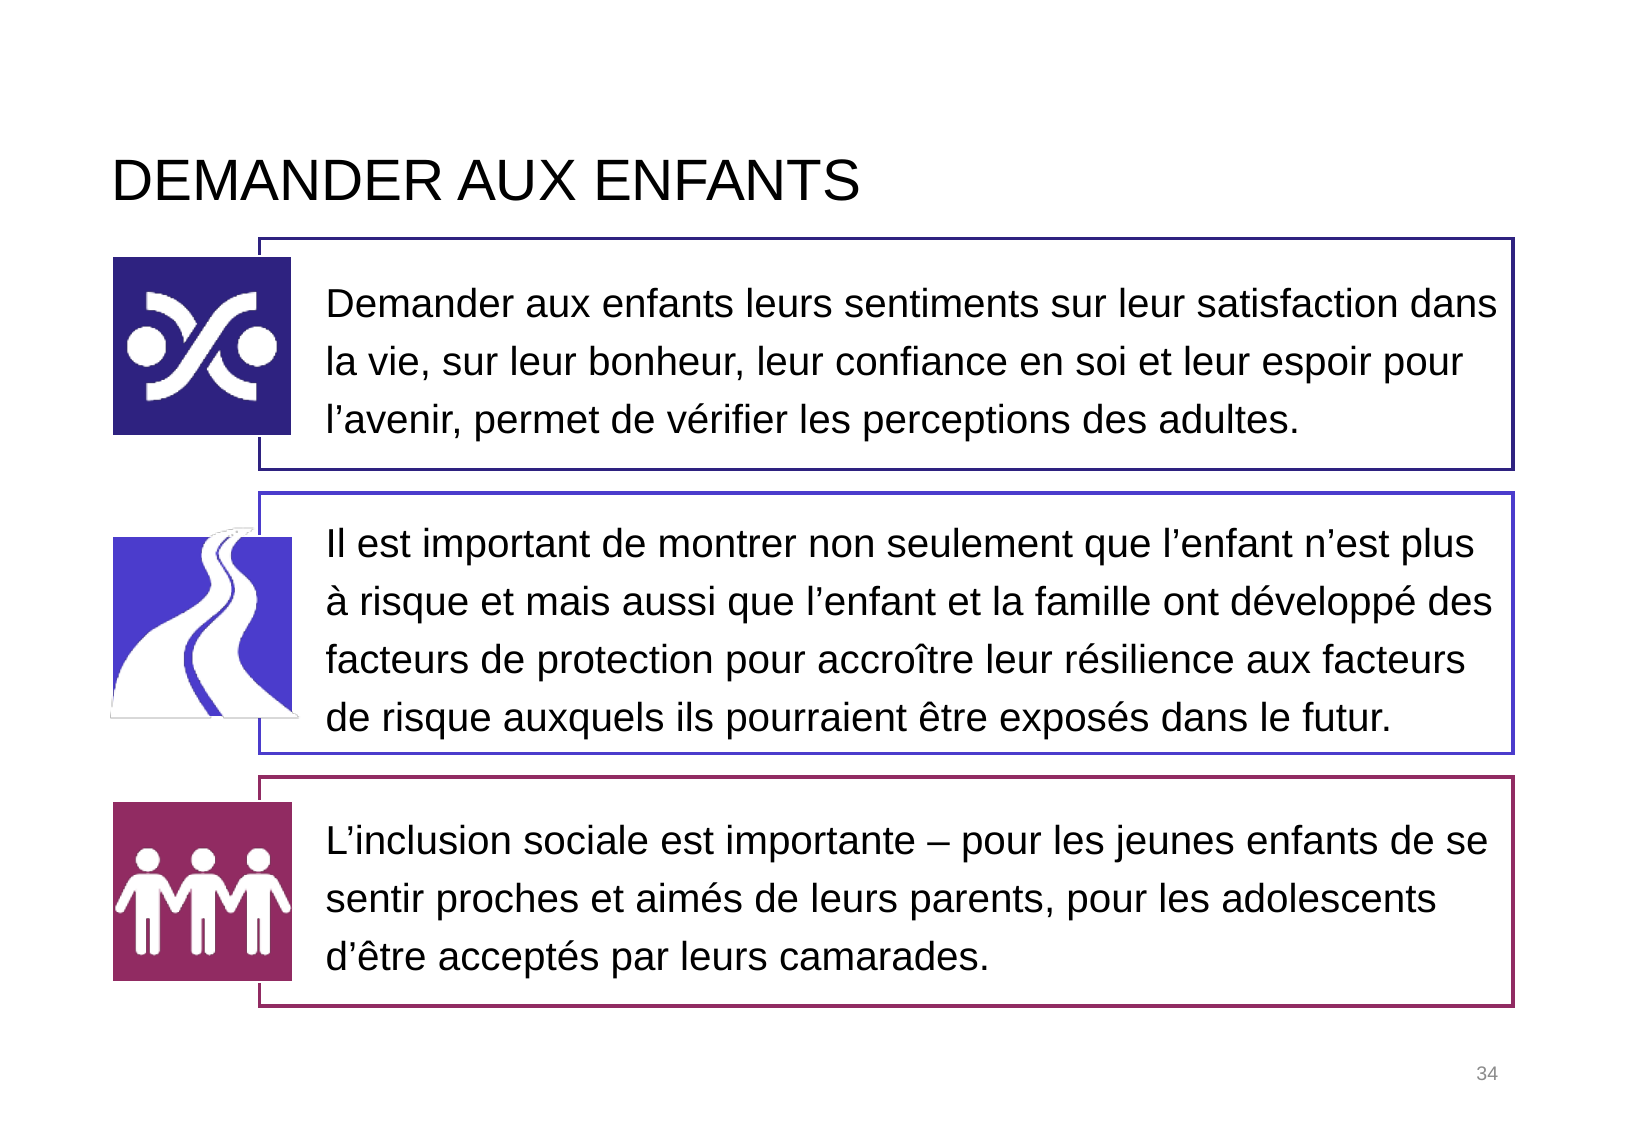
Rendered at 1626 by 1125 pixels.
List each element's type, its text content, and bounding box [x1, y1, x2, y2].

picture [98, 795, 305, 1002]
text_box [111, 255, 293, 437]
text_box L’inclusion sociale est importante – pour les jeunes enfants de se sentir proches et aimés de leurs parents, pour les adolescents d’être acceptés par leurs camarades. [259, 776, 1514, 1007]
text_box Demander aux enfants leurs sentiments sur leur satisfaction dans la vie, sur leur bonheur, leur confiance en soi et leur espoir pour l’avenir, permet de vérifier les perceptions des adultes. [259, 238, 1514, 470]
slide_number 34 [1147, 1042, 1514, 1103]
picture [121, 262, 282, 424]
text_box Il est important de montrer non seulement que l’enfant n’est plus à risque et mais aussi que l’enfant et la famille ont développé des facteurs de protection pour accroître leur résilience aux facteurs de risque auxquels ils pourraient être exposés dans le futur. [259, 492, 1514, 754]
picture [95, 511, 318, 734]
title Demander aux enfants [111, 59, 1514, 221]
